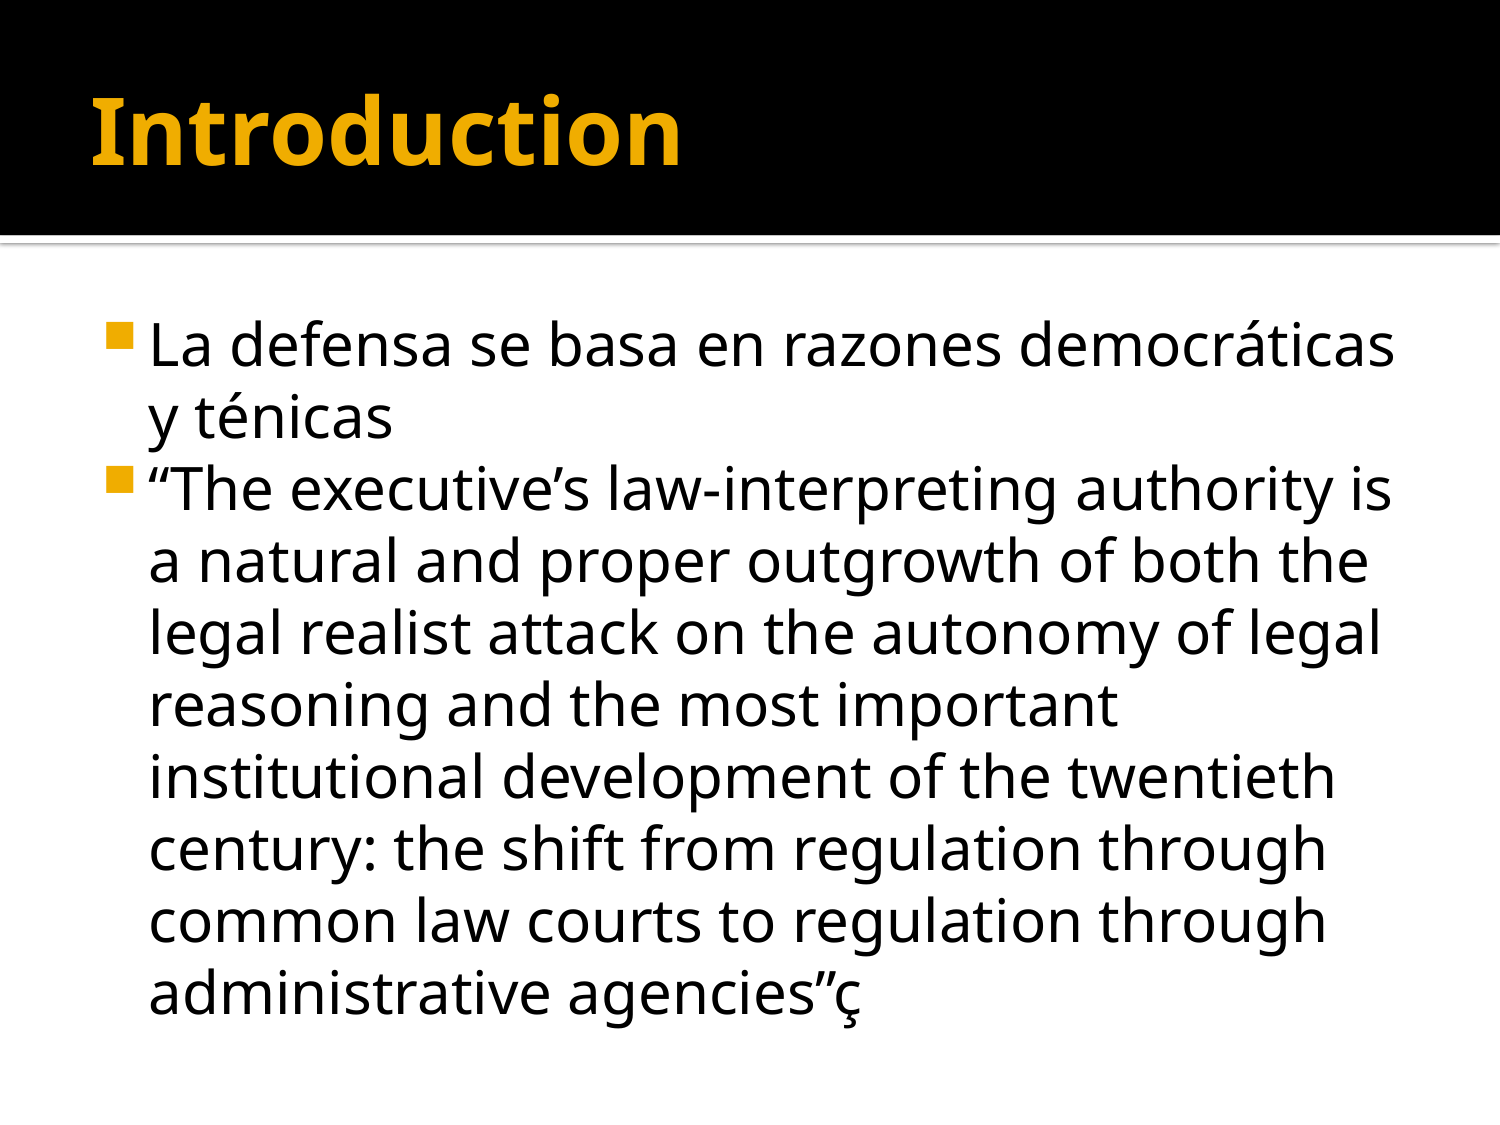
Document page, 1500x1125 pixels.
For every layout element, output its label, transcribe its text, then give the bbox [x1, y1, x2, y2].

list La defensa se basa en razones democráticas y ténicas “The executive’s law-interpreting authority is a natural and proper outgrowth of both the legal realist attack on the autonomy of legal reasoning and the most important institutional development of the twentieth century: the shift from regulation through common law courts to regulation through administrative agencies”ç [74, 290, 1426, 1051]
title Introduction [75, 25, 1425, 231]
